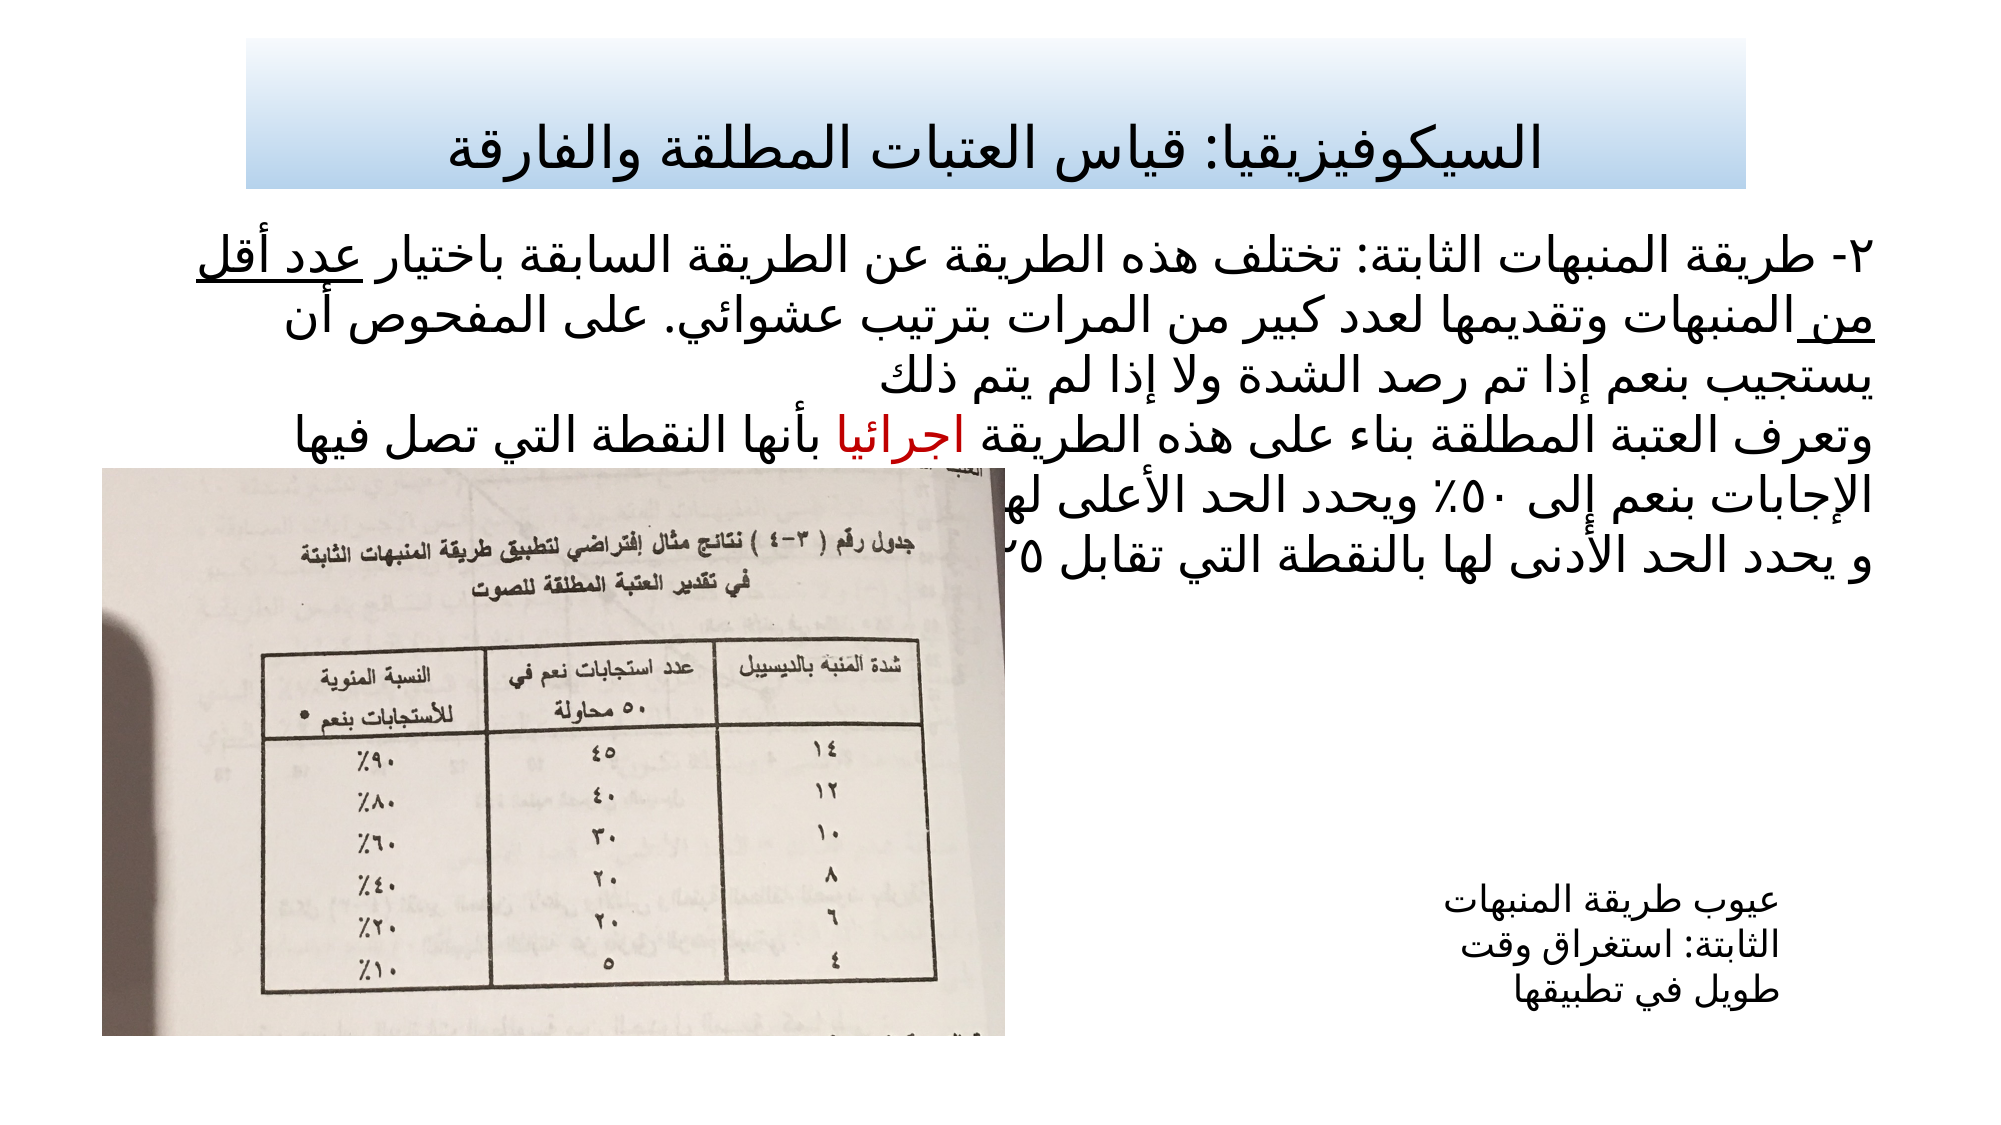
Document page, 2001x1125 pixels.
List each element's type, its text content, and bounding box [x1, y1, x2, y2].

subtitle ٢- طريقة المنبهات الثابتة: تختلف هذه الطريقة عن الطريقة السابقة باختيار عدد أقل من المنبهات وتقديمها لعدد كبير من المرات بترتيب عشوائي. على المفحوص أن يستجيب بنعم إذا تم رصد الشدة ولا إذا لم يتم ذلك وتعرف العتبة المطلقة بناء على هذه الطريقة اجرائيا بأنها النقطة التي تصل فيها الإجابات بنعم إلى ٥٠٪ ويحدد الحد الأعلى لها بالنقطة التي تقابل ٧٥٪ من الإجابات بنعم و يحدد الحد الأدنى لها بالنقطة التي تقابل ٢٥٪ من الاجابات بنعم. [132, 214, 1890, 868]
title السيكوفيزيقيا: قياس العتبات المطلقة والفارقة [246, 38, 1746, 189]
text_box عيوب طريقة المنبهات الثابتة: استغراق وقت طويل في تطبيقها [1414, 867, 1796, 1018]
picture [102, 468, 1005, 1036]
